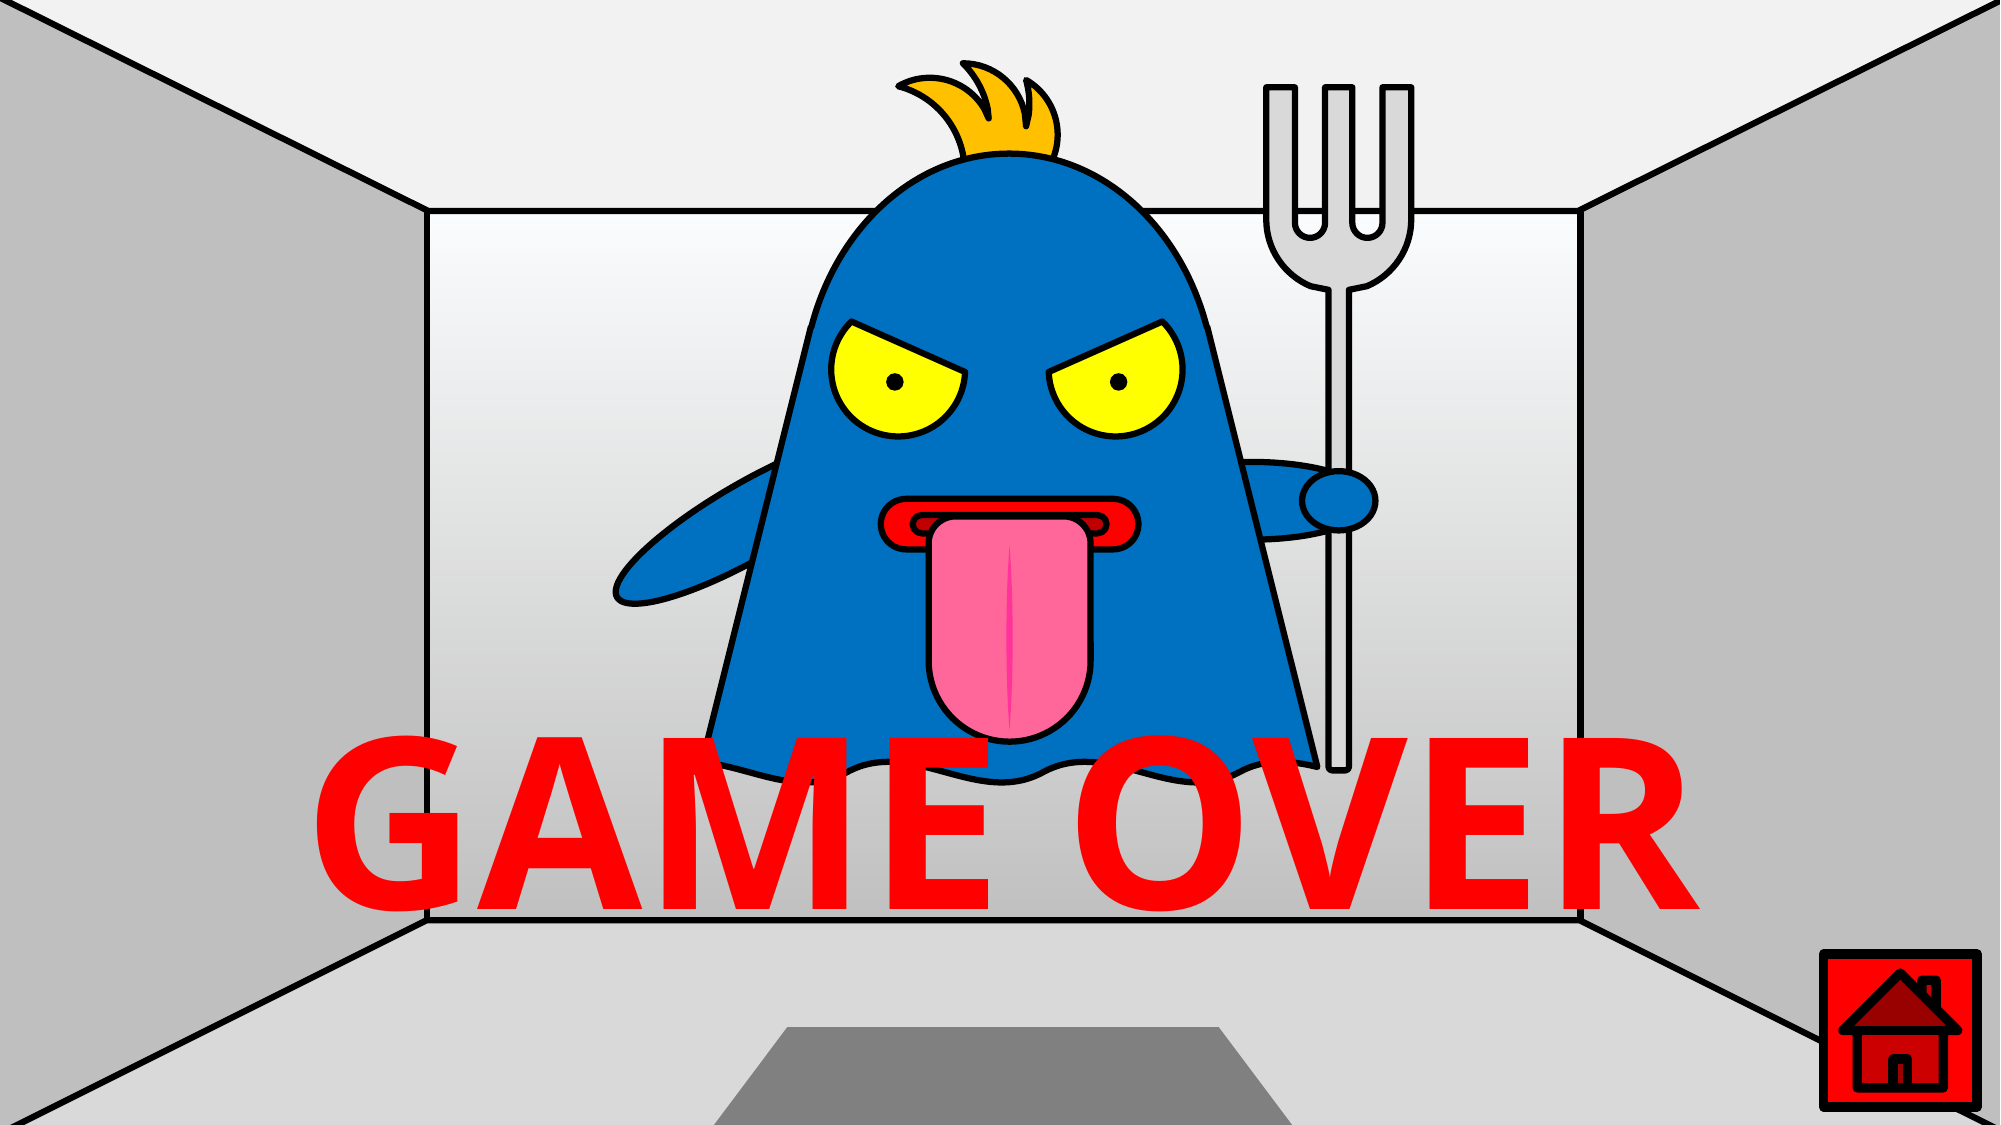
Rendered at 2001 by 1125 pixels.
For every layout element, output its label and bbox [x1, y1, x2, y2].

text_box [0, 0, 2000, 1125]
text_box [595, 62, 1412, 783]
